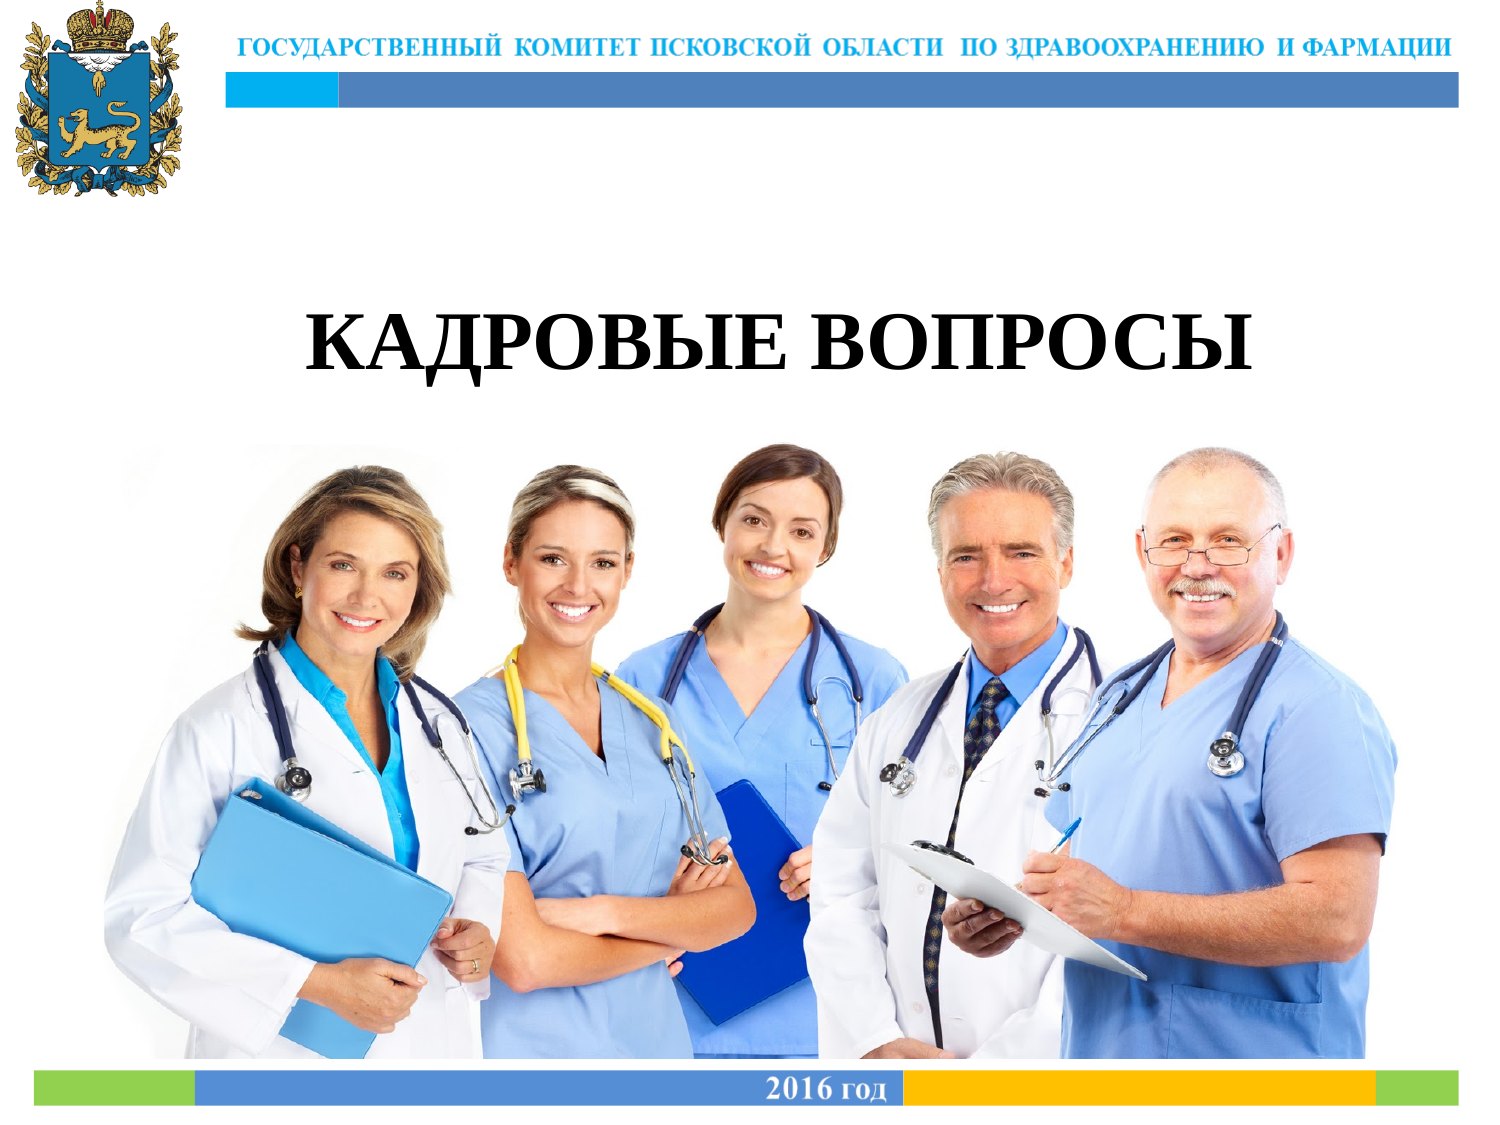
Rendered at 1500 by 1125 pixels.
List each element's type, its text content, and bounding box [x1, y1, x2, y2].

picture [0, 0, 197, 197]
picture [76, 394, 1436, 1125]
picture [206, 16, 1482, 77]
text_box КАДРОВЫЕ ВОПРОСЫ [165, 278, 1394, 393]
